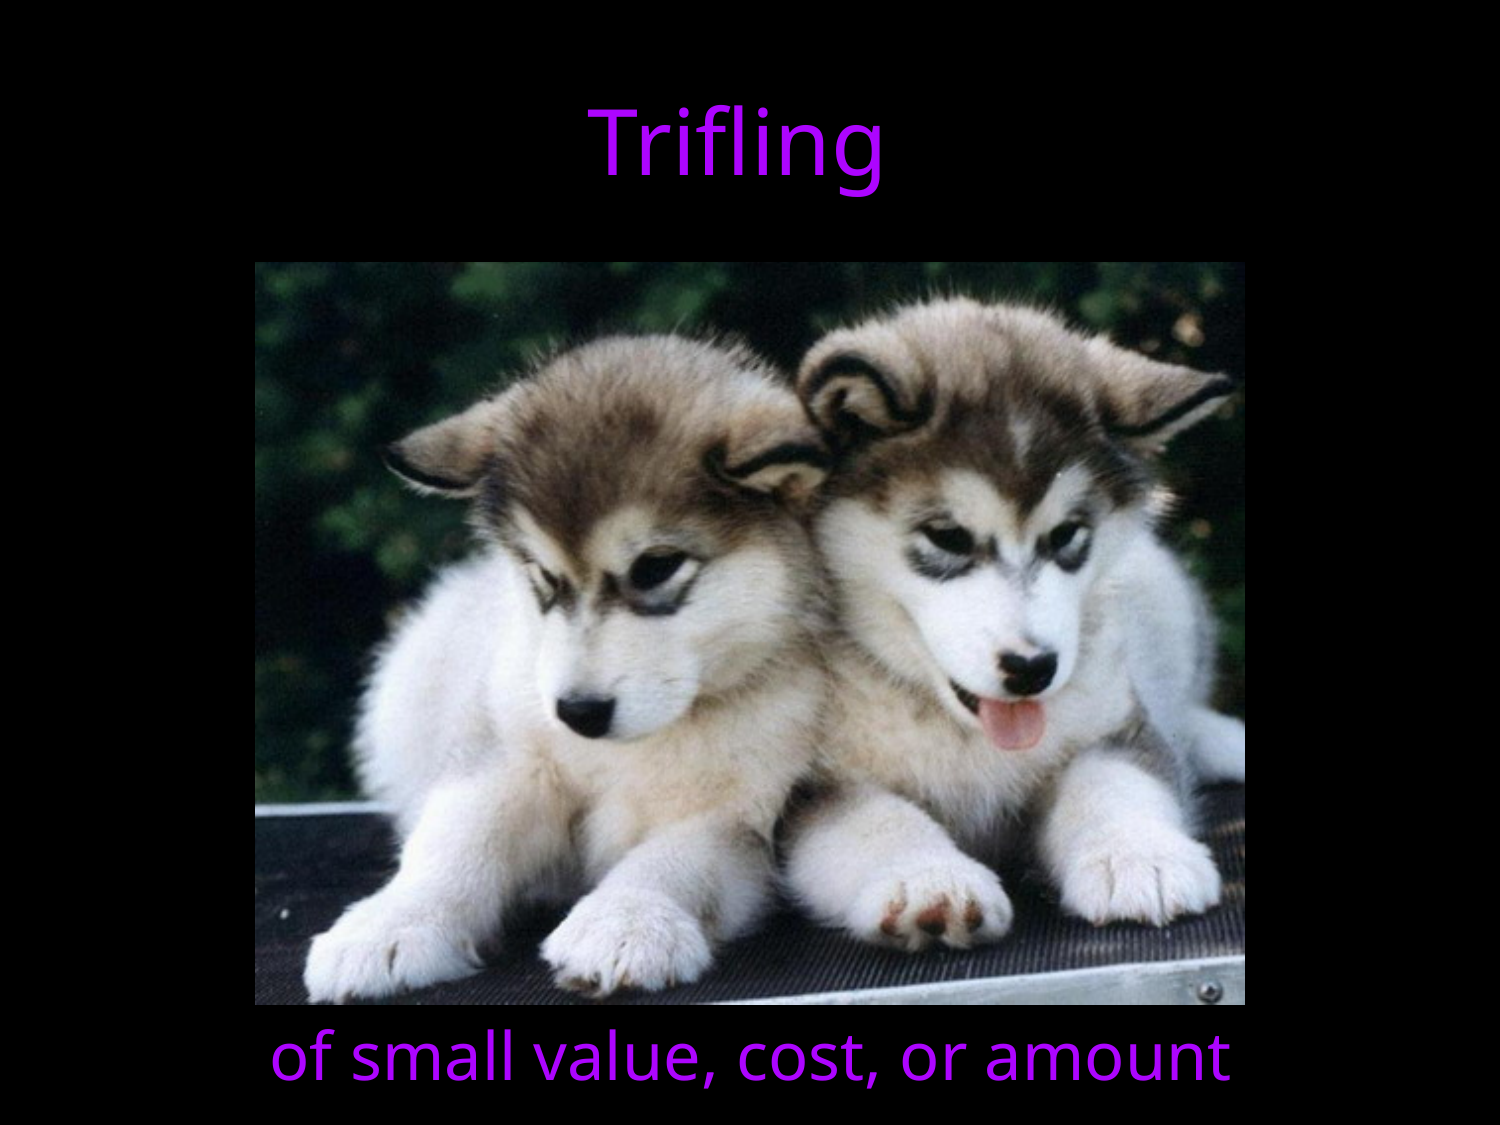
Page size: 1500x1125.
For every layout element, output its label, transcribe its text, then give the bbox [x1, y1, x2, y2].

title Trifling [75, 45, 1425, 233]
text_box of small value, cost, or amount [254, 1014, 1266, 1101]
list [74, 262, 1426, 1006]
